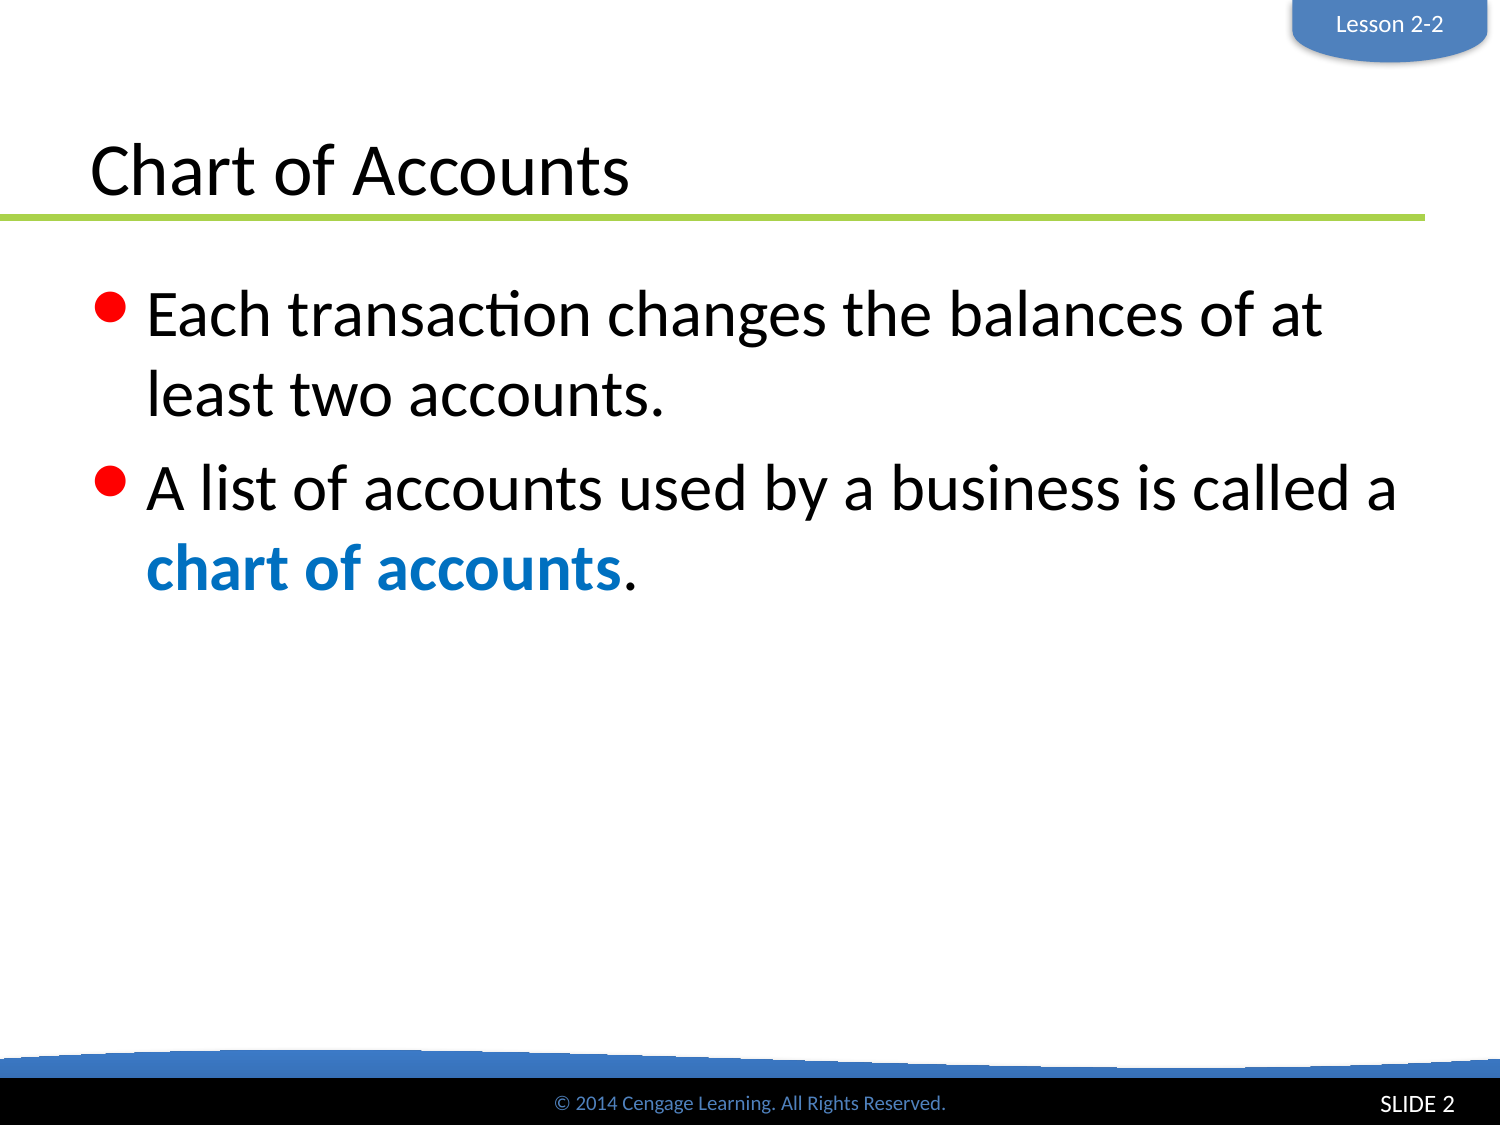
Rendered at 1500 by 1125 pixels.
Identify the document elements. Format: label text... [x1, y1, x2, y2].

text_box Lesson 2-2 [1321, 0, 1459, 45]
title Chart of Accounts [75, 29, 1350, 218]
list Each transaction changes the balances of at least two accounts. A list of accounts used by a business is called a chart of accounts. [75, 262, 1425, 1005]
slide_number SLIDE 2 [1170, 1080, 1470, 1125]
text_box [1292, 0, 1488, 63]
